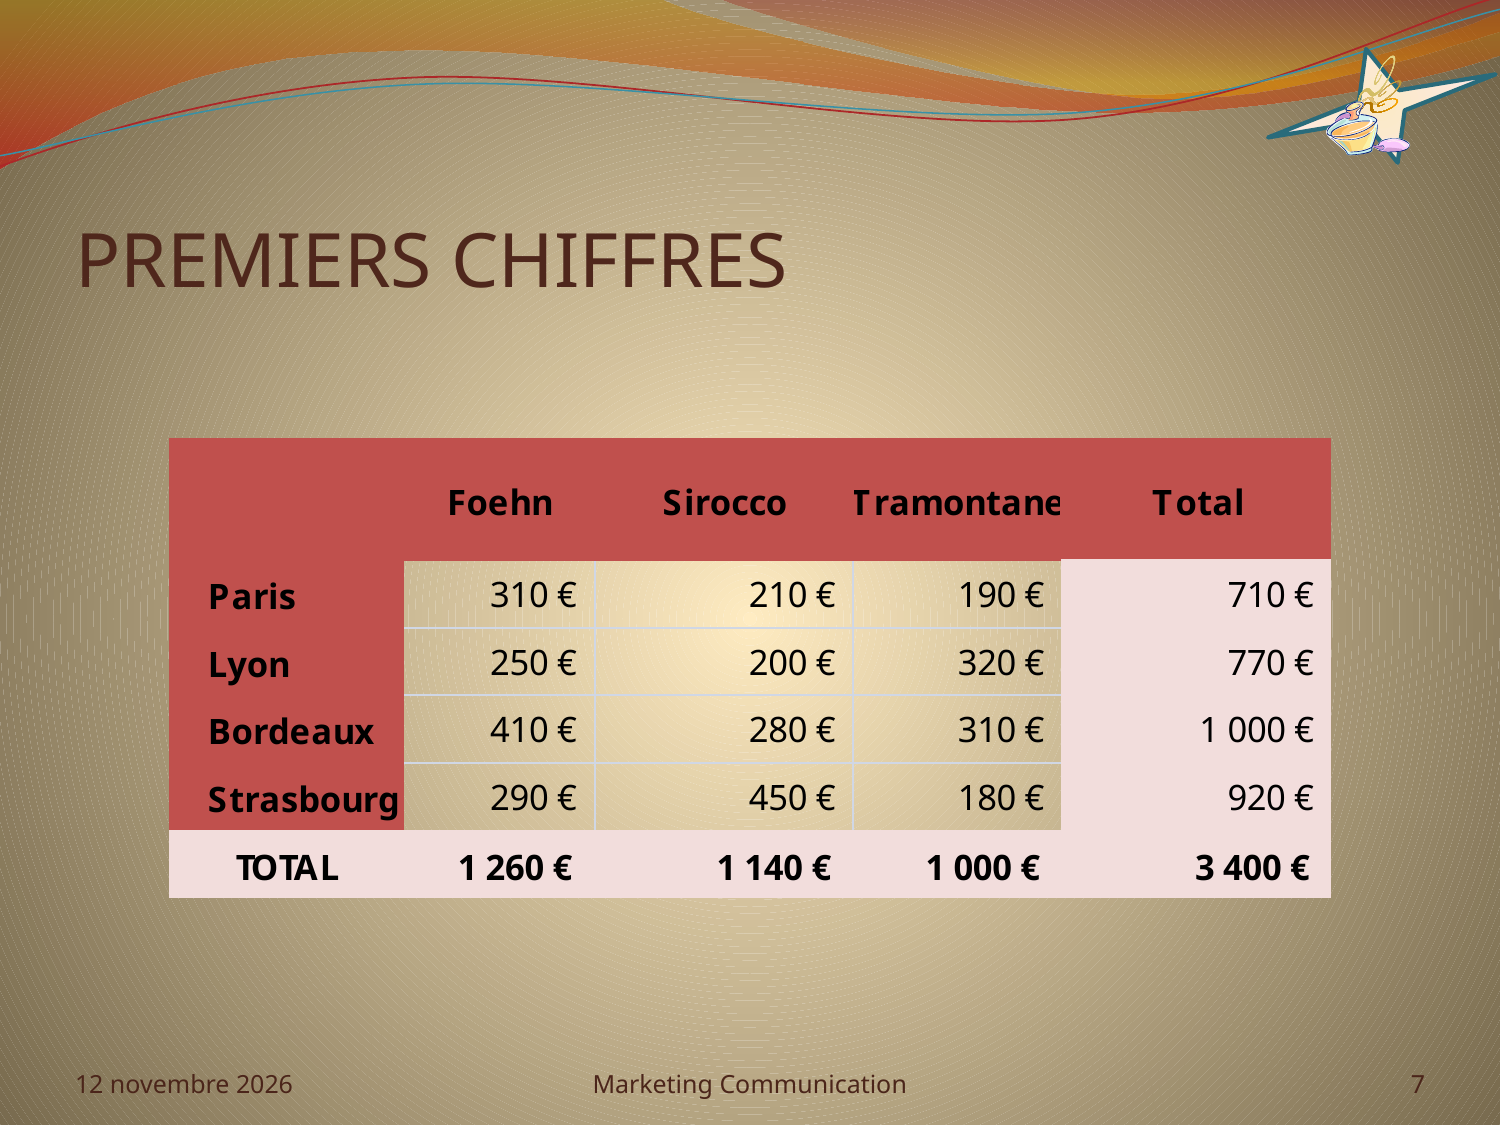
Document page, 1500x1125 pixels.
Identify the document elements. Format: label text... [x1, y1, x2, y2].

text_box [166, 436, 1334, 901]
slide_number mars 09 [75, 1042, 425, 1103]
footer Marketing Communication [474, 1042, 1025, 1103]
slide_number 7 [1299, 1042, 1425, 1103]
title Premiers Chiffres [75, 115, 1425, 303]
